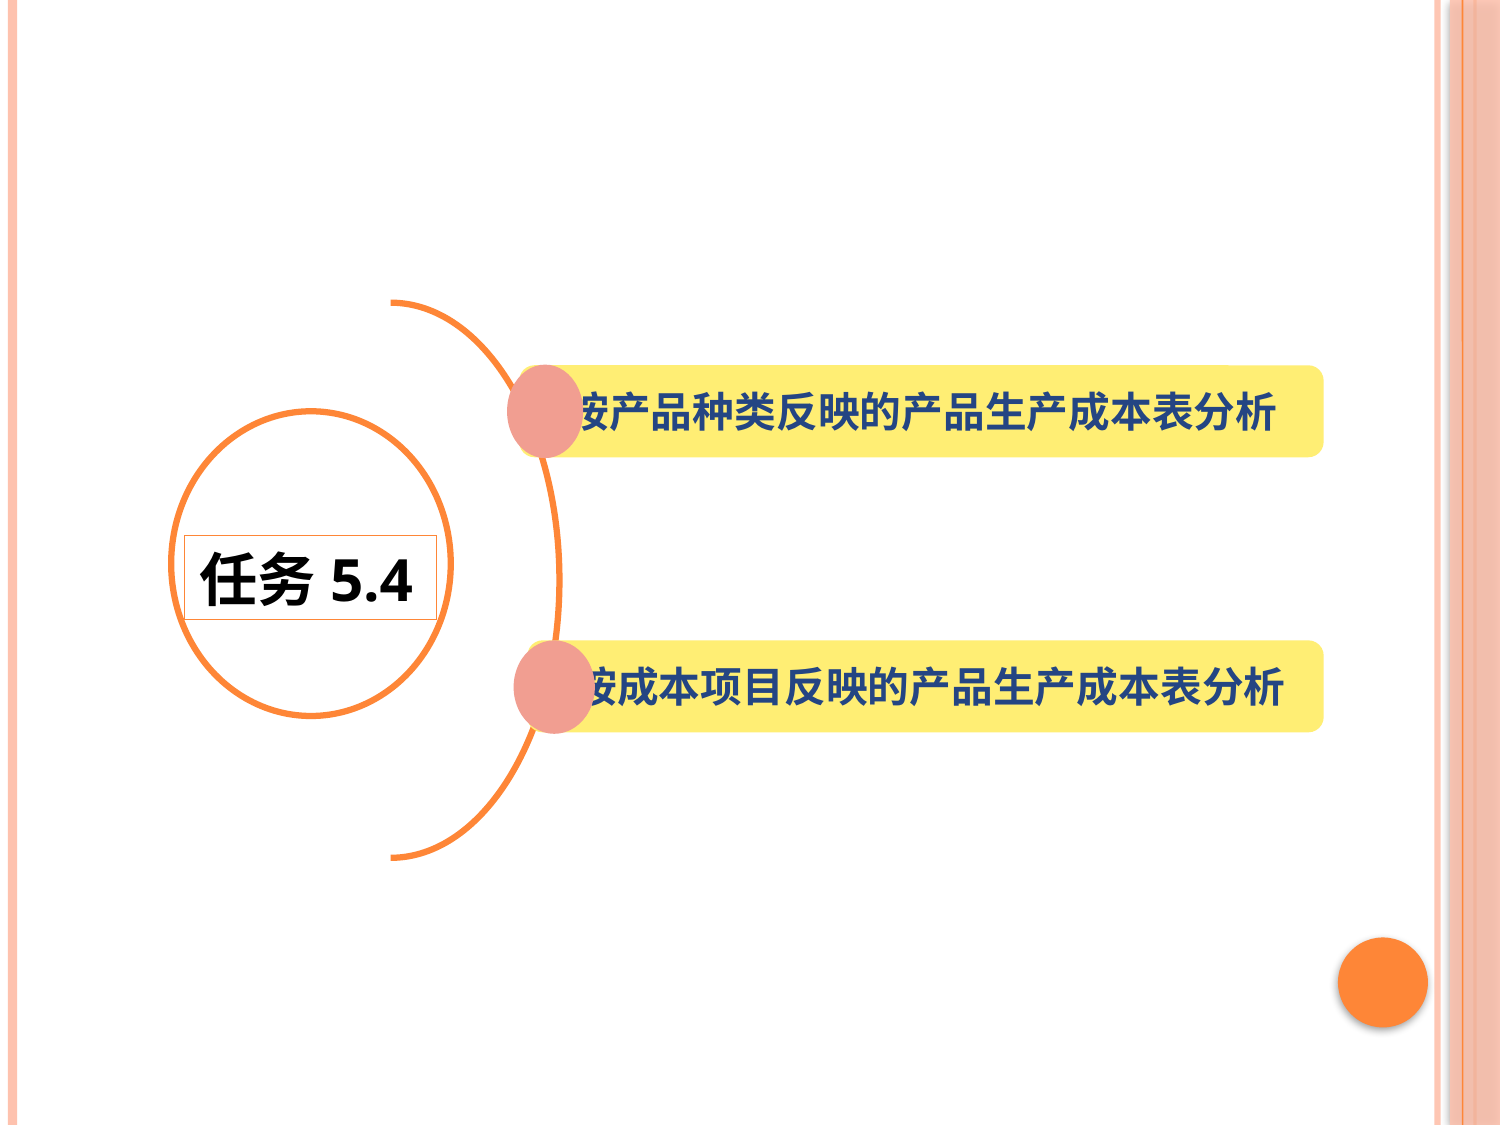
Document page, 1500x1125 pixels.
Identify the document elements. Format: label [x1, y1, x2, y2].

text_box [170, 410, 452, 717]
text_box [390, 300, 562, 860]
text_box [506, 364, 1325, 459]
text_box [513, 639, 1325, 735]
